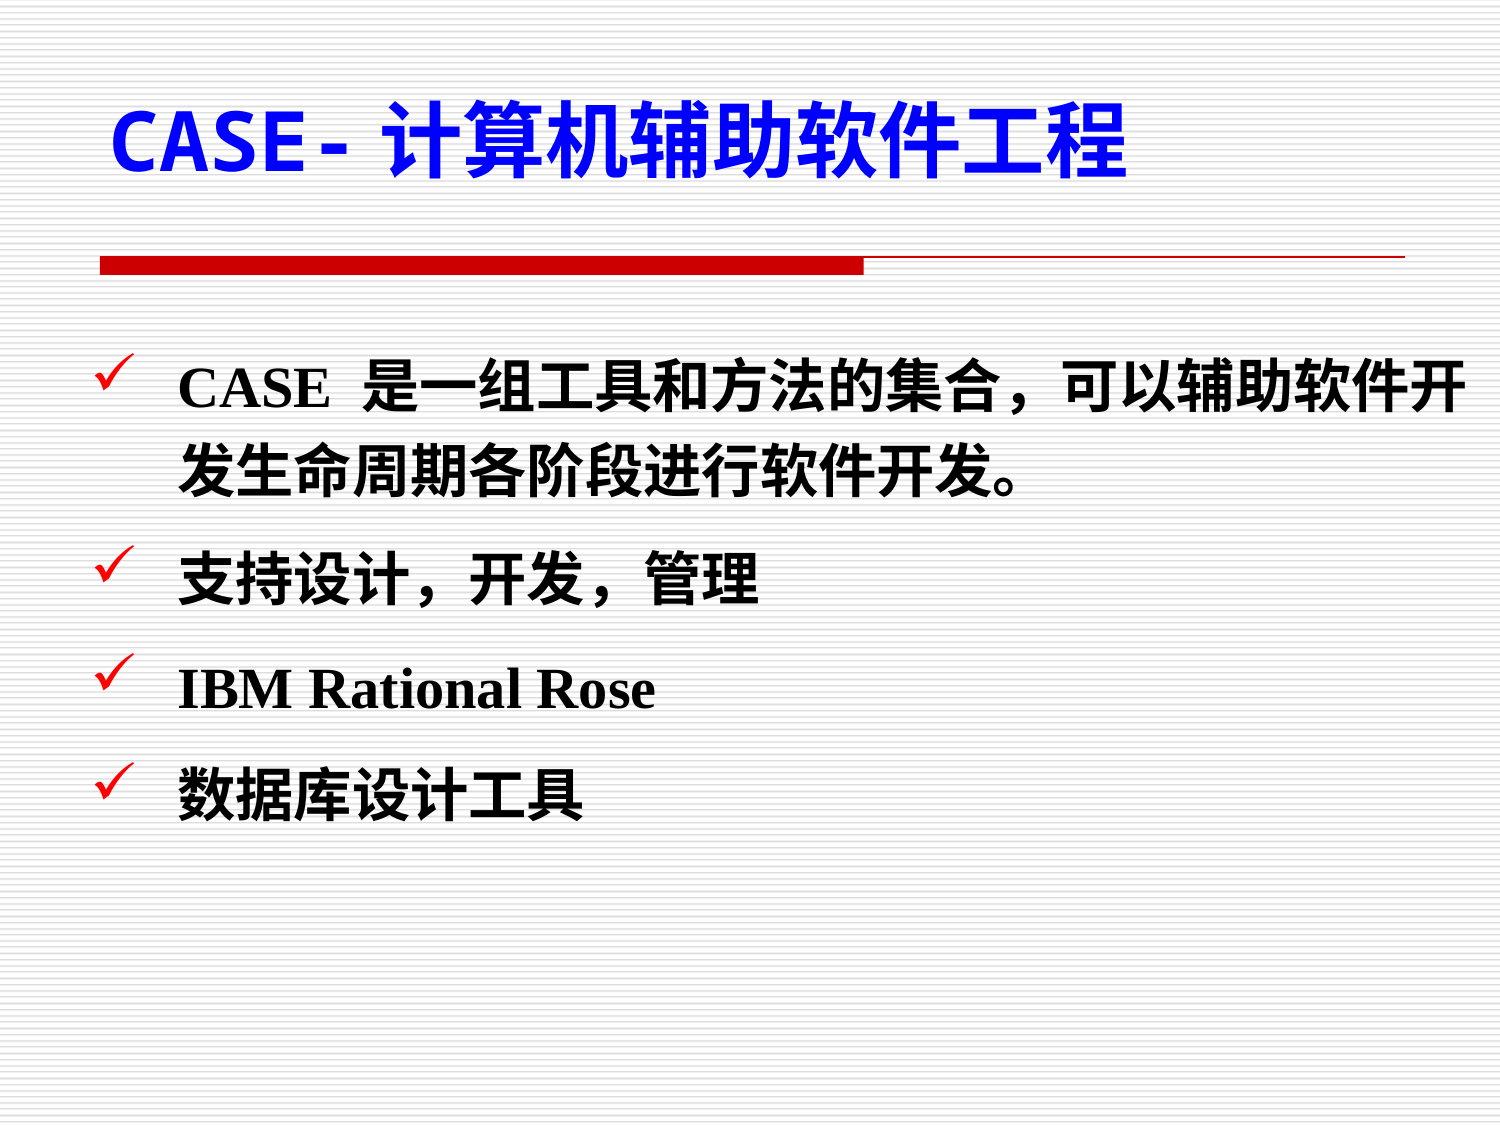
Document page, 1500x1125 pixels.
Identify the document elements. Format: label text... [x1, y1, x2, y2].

picture [0, 836, 1500, 1125]
picture [0, 0, 1500, 211]
text_box CASE-计算机辅助软件工程 [19, 60, 1248, 211]
text_box CASE 是一组工具和方法的集合，可以辅助软件开发生命周期各阶段进行软件开发。 支持设计，开发，管理 IBM Rational Rose 数据库设计工具 [0, 211, 1500, 836]
